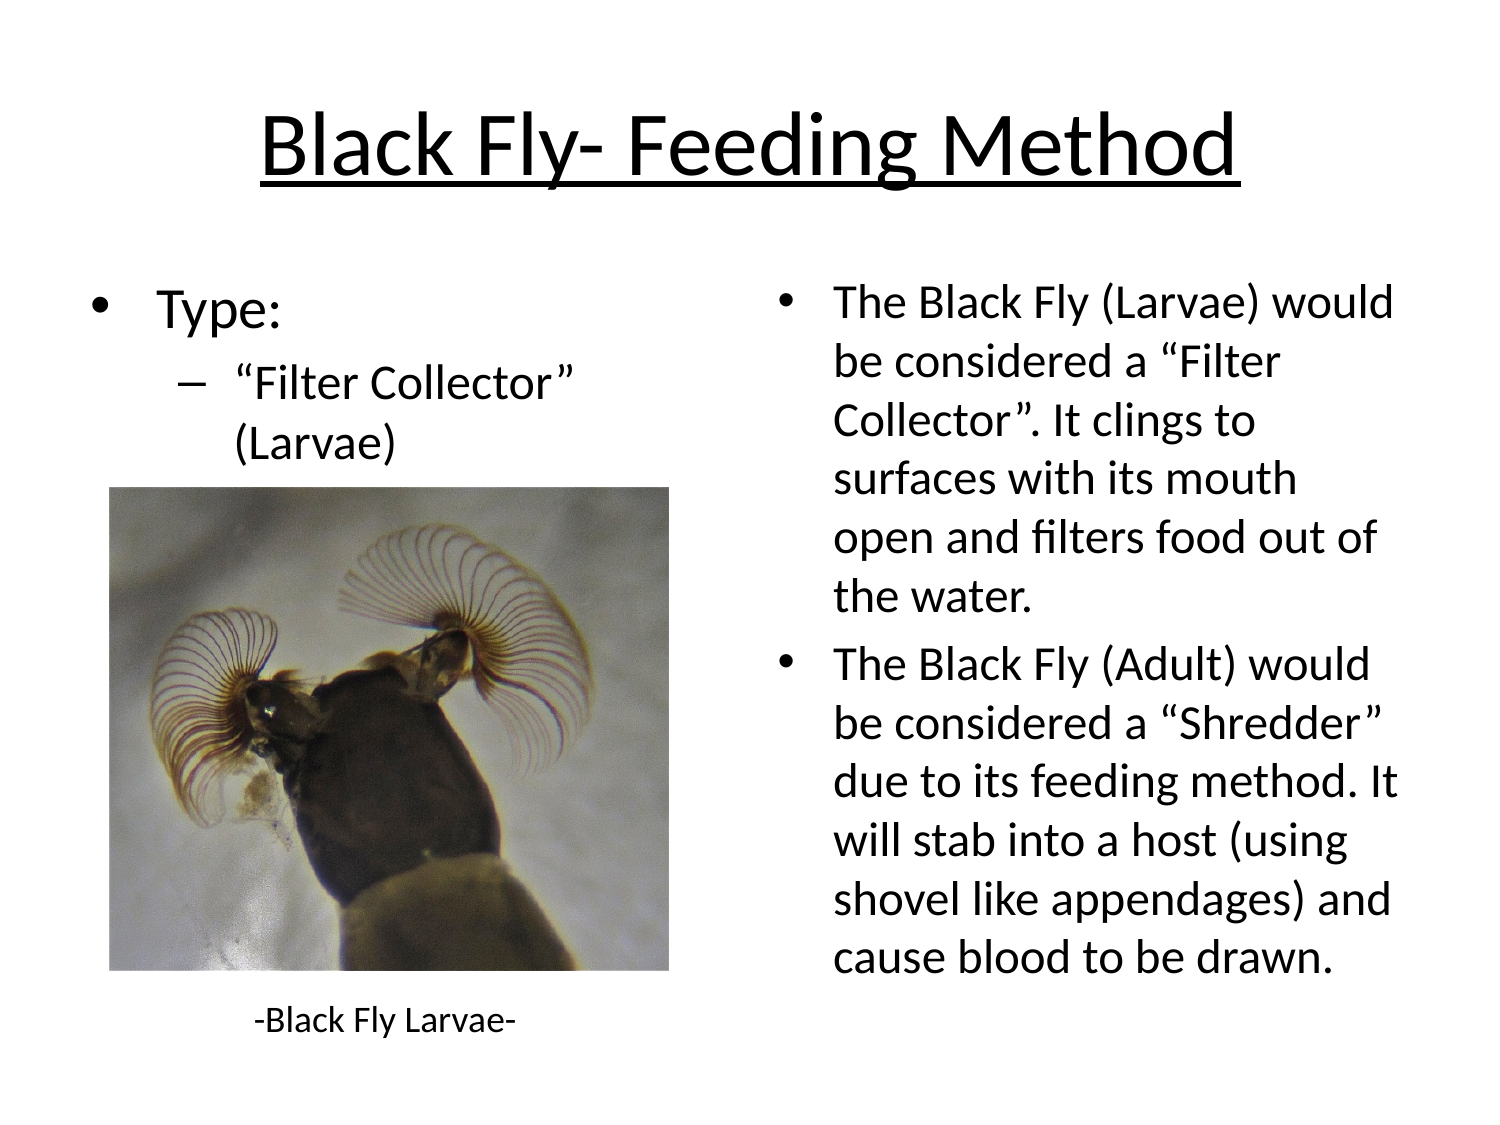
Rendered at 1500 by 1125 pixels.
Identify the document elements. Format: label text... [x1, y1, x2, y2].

list The Black Fly (Larvae) would be considered a “Filter Collector”. It clings to surfaces with its mouth open and filters food out of the water. The Black Fly (Adult) would be considered a “Shredder” due to its feeding method. It will stab into a host (using shovel like appendages) and cause blood to be drawn. [762, 262, 1425, 1005]
title Black Fly- Feeding Method [75, 45, 1425, 233]
text_box -Black Fly Larvae- [238, 987, 532, 1048]
list Type: “Filter Collector” (Larvae) “Shredder” (Adult) [75, 262, 738, 713]
picture [108, 487, 669, 971]
